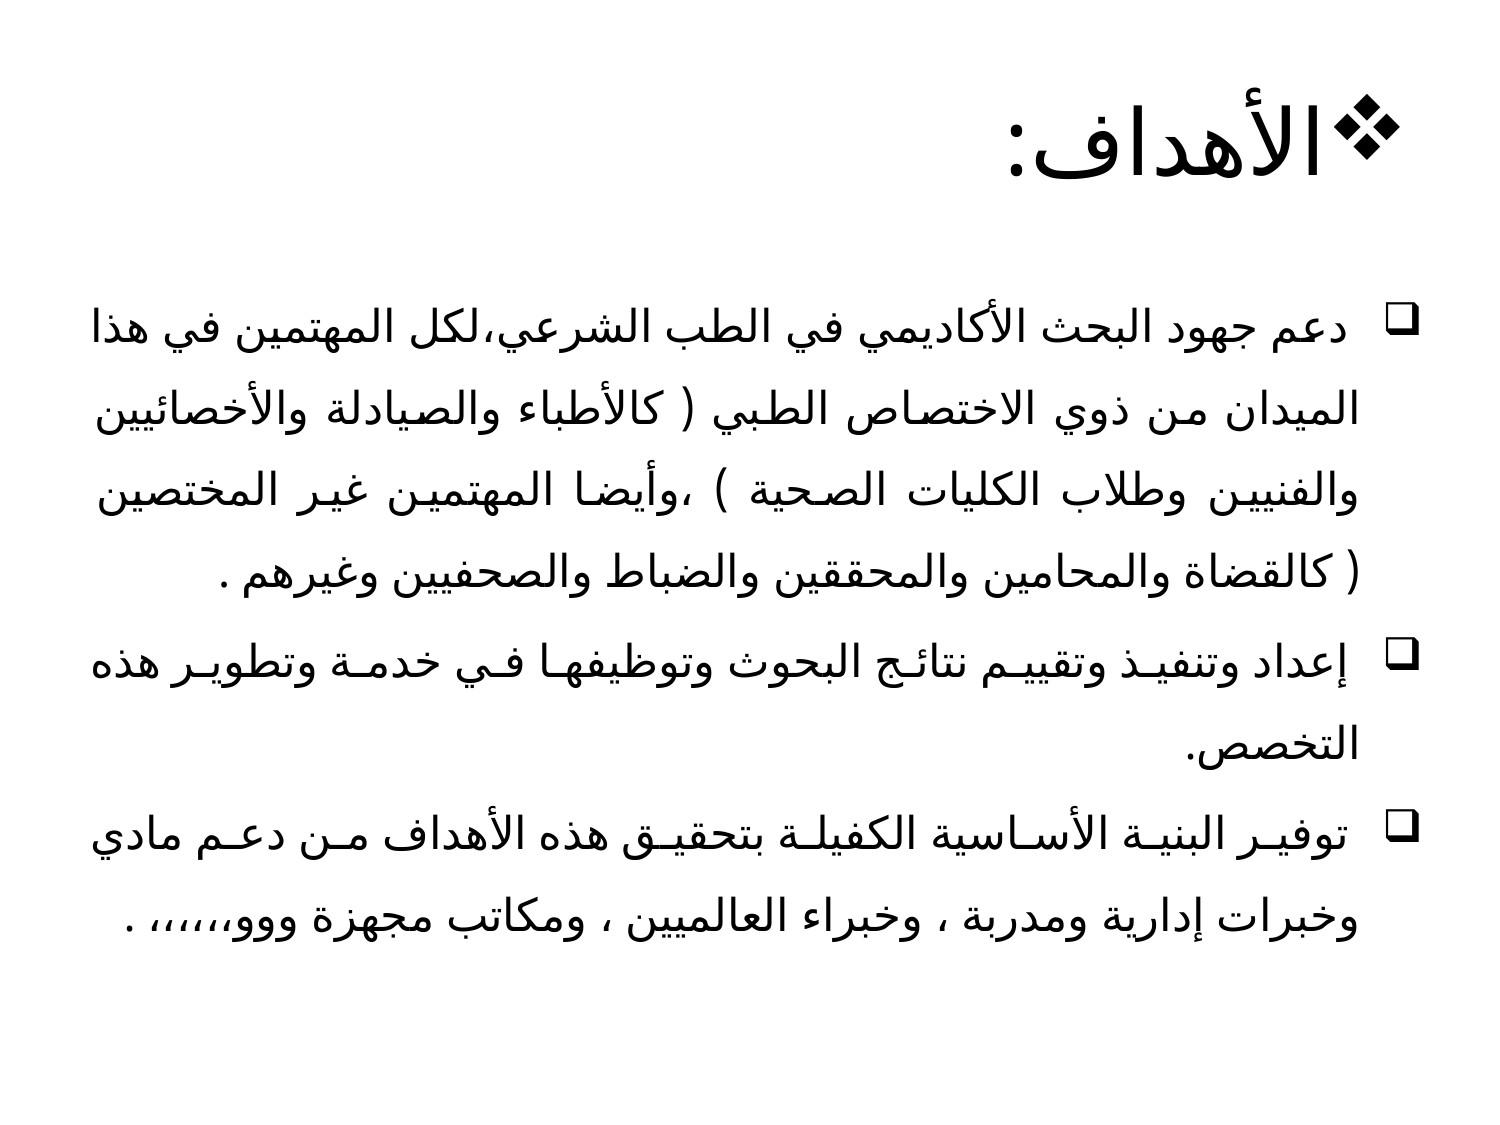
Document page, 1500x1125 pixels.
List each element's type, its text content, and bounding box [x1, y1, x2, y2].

list دعم جهود البحث الأكاديمي في الطب الشرعي،لكل المهتمين في هذا الميدان من ذوي الاختصاص الطبي ( كالأطباء والصيادلة والأخصائيين والفنيين وطلاب الكليات الصحية ) ،وأيضا المهتمين غير المختصين ( كالقضاة والمحامين والمحققين والضباط والصحفيين وغيرهم . إعداد وتنفيذ وتقييم نتائج البحوث وتوظيفها في خدمة وتطوير هذه التخصص. توفير البنية الأساسية الكفيلة بتحقيق هذه الأهداف من دعم مادي وخبرات إدارية ومدربة ، وخبراء العالميين ، ومكاتب مجهزة ووو،،،،،، . [75, 262, 1425, 1005]
title الأهداف: [75, 45, 1425, 233]
